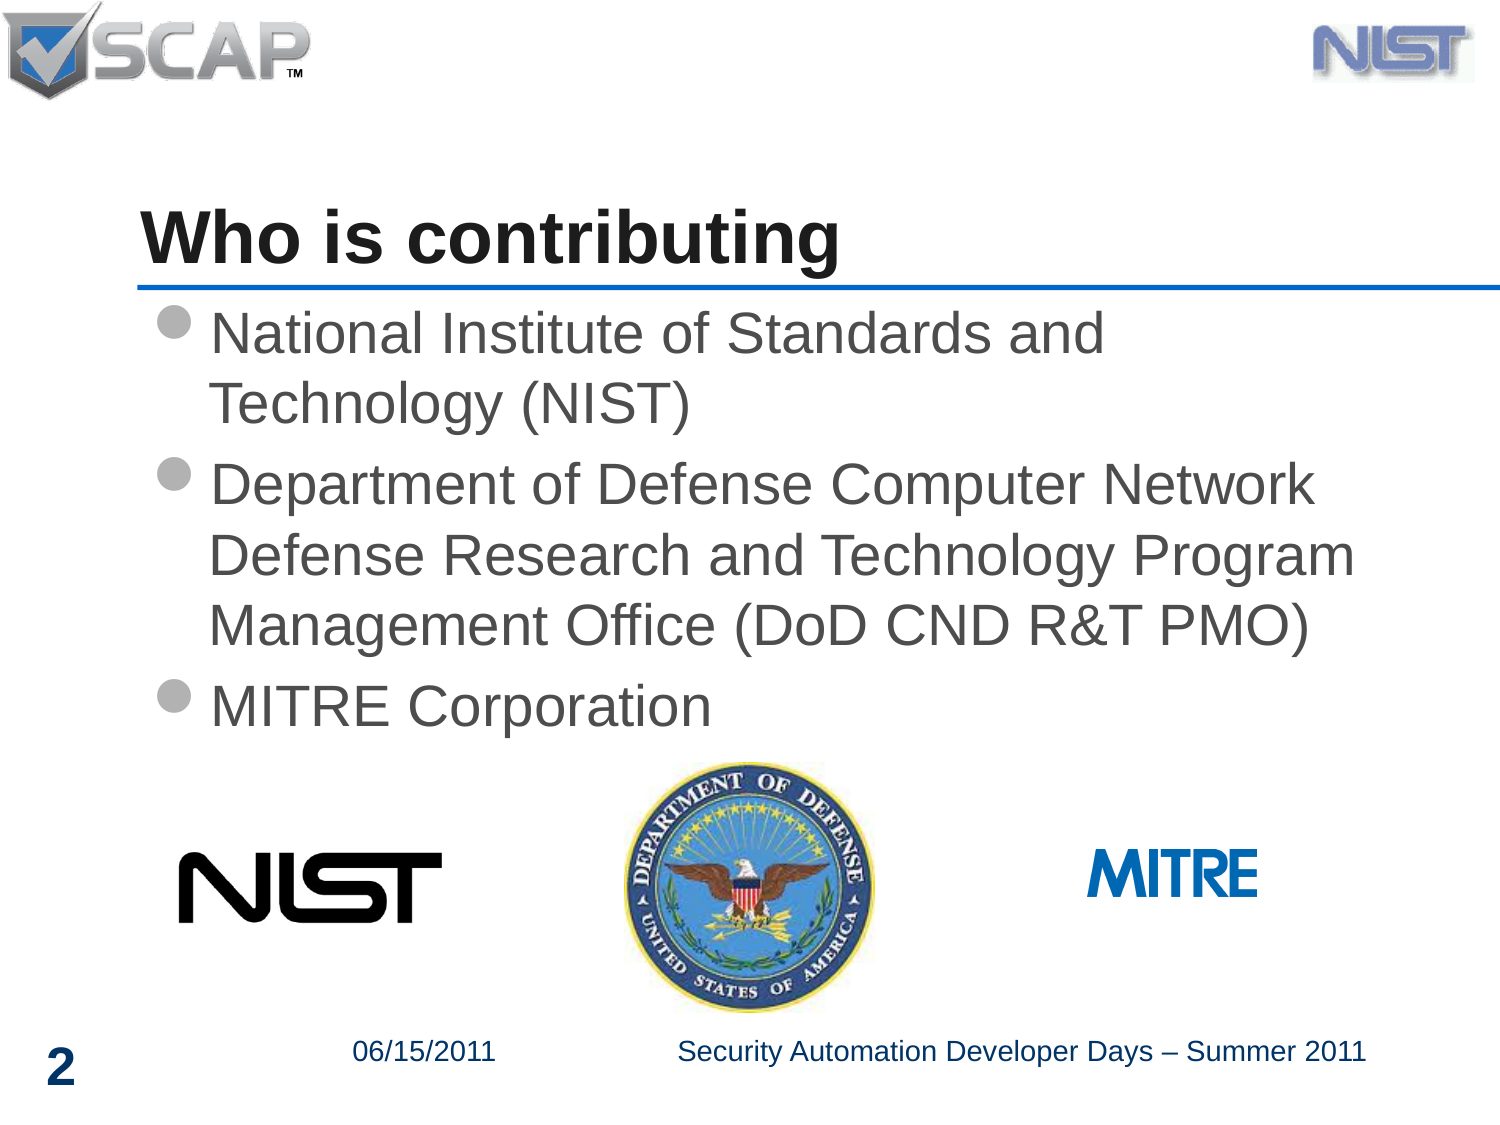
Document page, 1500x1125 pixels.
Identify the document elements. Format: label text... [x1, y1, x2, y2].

picture [624, 762, 876, 1013]
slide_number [337, 1025, 662, 1103]
picture [1087, 849, 1257, 898]
title Who is contributing [124, 99, 1426, 288]
list National Institute of Standards and Technology (NIST) Department of Defense Computer Network Defense Research and Technology Program Management Office (DoD CND R&T PMO) MITRE Corporation [137, 288, 1400, 1026]
picture [0, 0, 313, 103]
footer Security Automation Developer Days – Summer 2011 [662, 1025, 1426, 1103]
slide_number 2 [13, 1023, 111, 1105]
picture [162, 837, 454, 937]
picture [1312, 24, 1475, 83]
